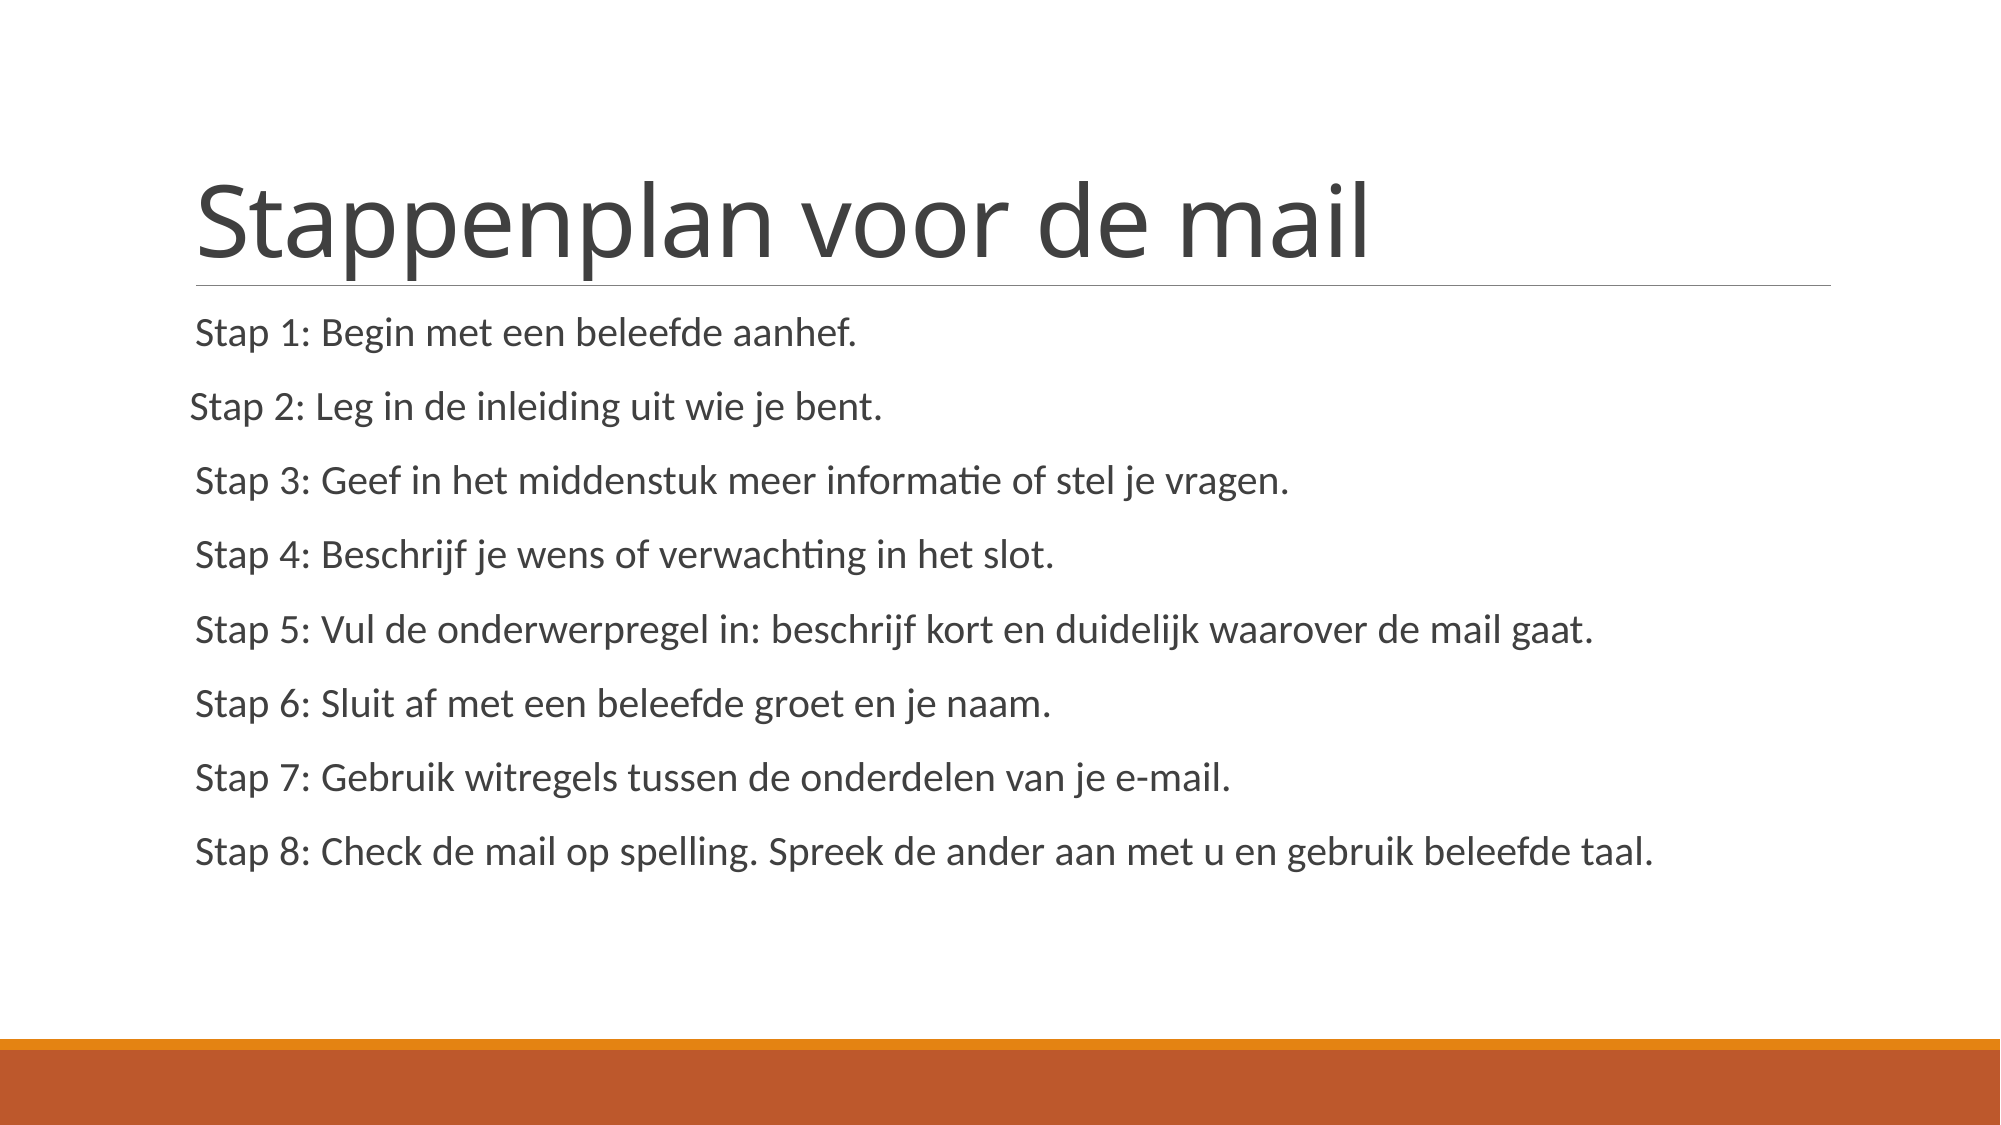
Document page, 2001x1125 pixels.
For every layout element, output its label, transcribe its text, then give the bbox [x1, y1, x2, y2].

list Stap 1: Begin met een beleefde aanhef. Stap 2: Leg in de inleiding uit wie je bent. Stap 3: Geef in het middenstuk meer informatie of stel je vragen. Stap 4: Beschrijf je wens of verwachting in het slot. Stap 5: Vul de onderwerpregel in: beschrijf kort en duidelijk waarover de mail gaat. Stap 6: Sluit af met een beleefde groet en je naam. Stap 7: Gebruik witregels tussen de onderdelen van je e-mail. Stap 8: Check de mail op spelling. Spreek de ander aan met u en gebruik beleefde taal. [180, 302, 1830, 963]
title Stappenplan voor de mail [180, 47, 1830, 285]
